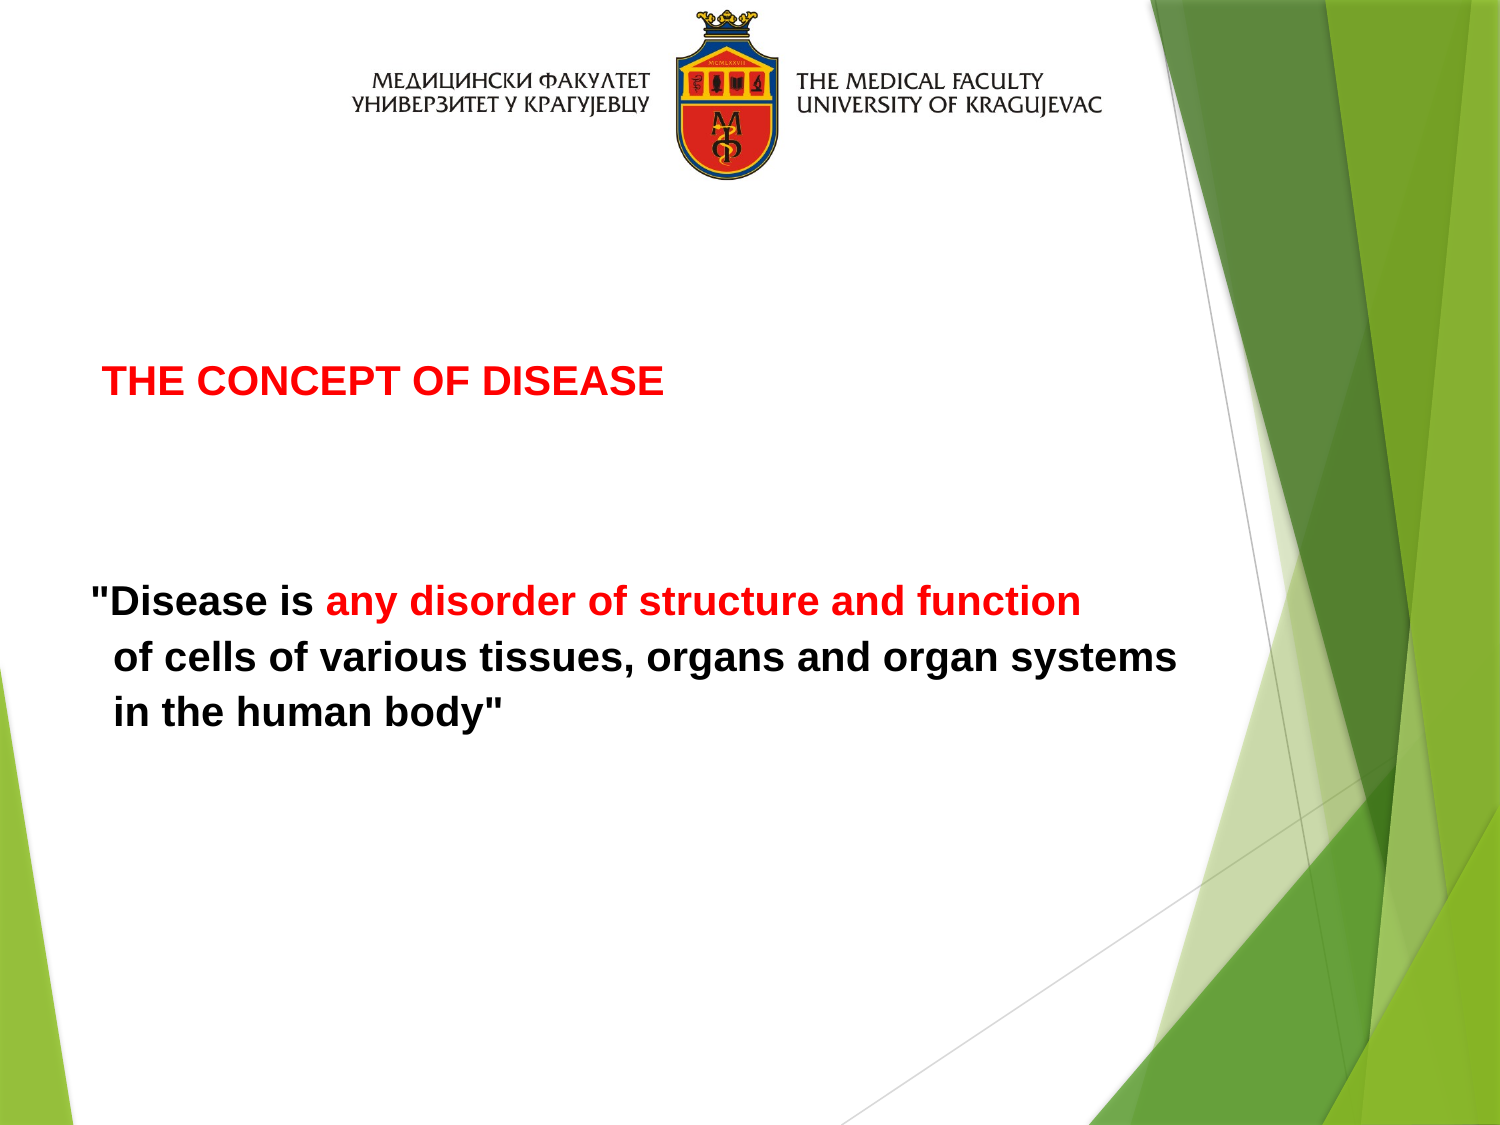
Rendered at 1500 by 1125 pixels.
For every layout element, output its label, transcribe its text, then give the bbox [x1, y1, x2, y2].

text_box THE CONCEPT OF DISEASE "Disease is any disorder of structure and function of cells of various tissues, organs and organ systems in the human body" [29, 290, 1401, 1102]
picture [328, 0, 1125, 191]
